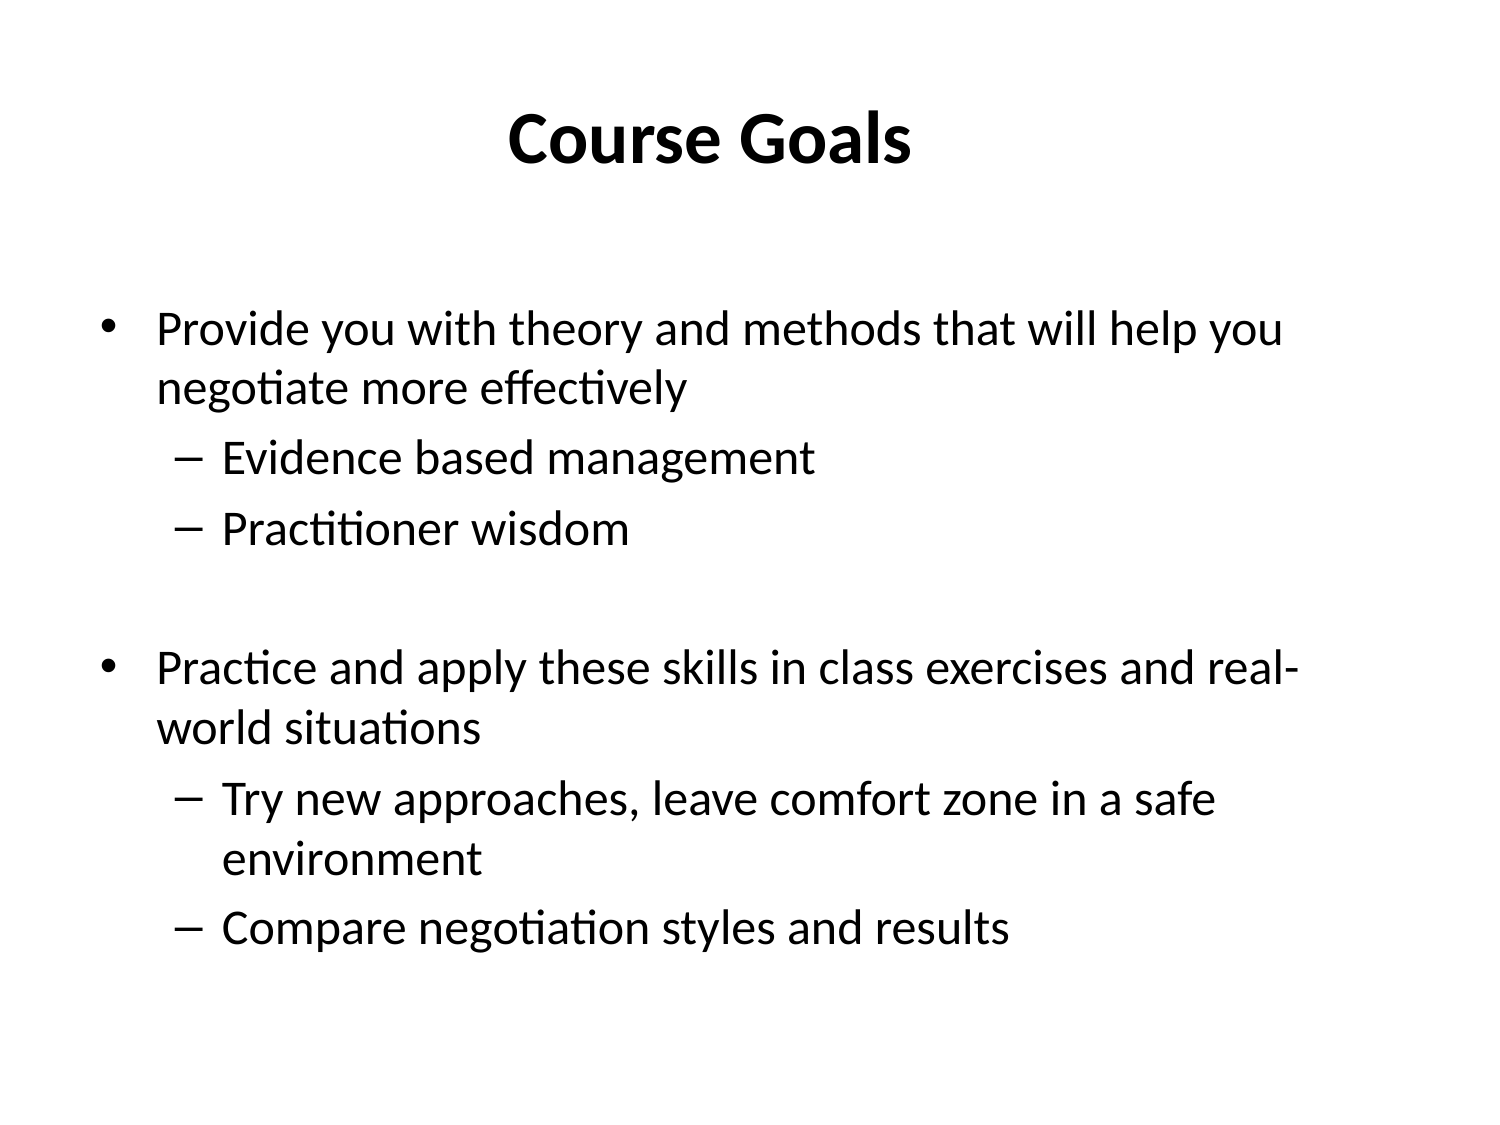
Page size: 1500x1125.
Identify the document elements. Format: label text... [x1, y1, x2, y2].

title Course Goals [105, 50, 1317, 218]
list Provide you with theory and methods that will help you negotiate more effectively Evidence based management Practitioner wisdom Practice and apply these skills in class exercises and real-world situations Try new approaches, leave comfort zone in a safe environment Compare negotiation styles and results [84, 287, 1394, 988]
